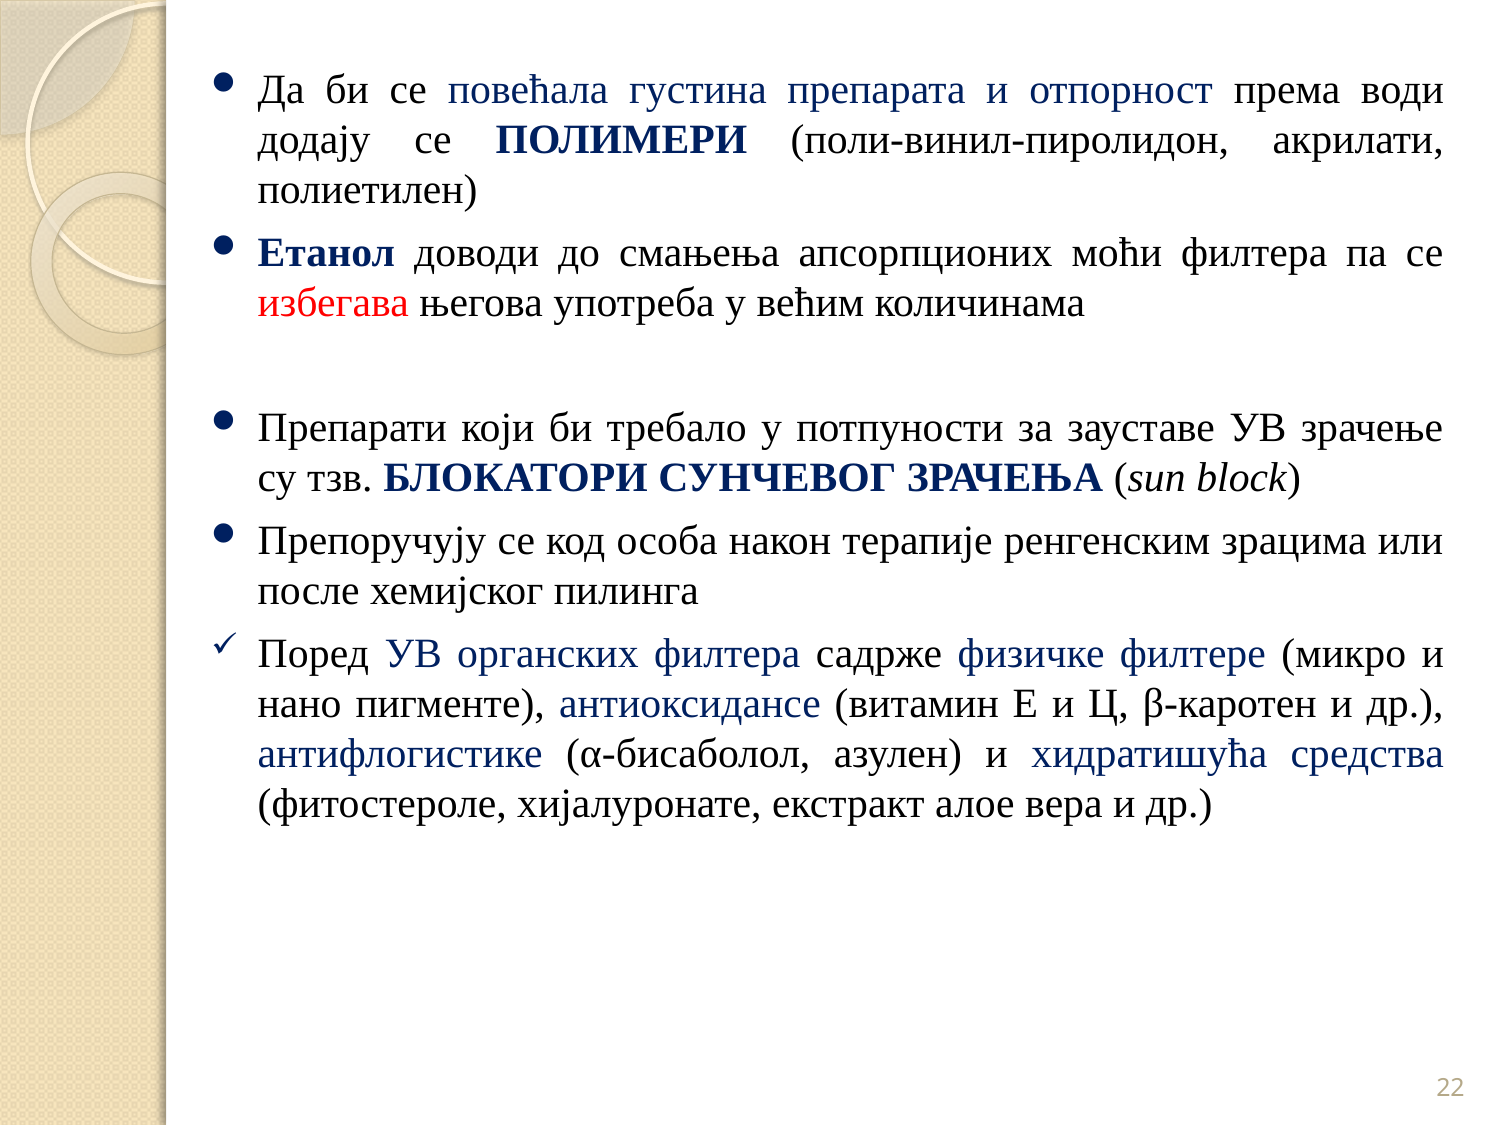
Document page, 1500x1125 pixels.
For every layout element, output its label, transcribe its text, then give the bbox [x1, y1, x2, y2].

list Да би се повећала густина препарата и отпорност према води додају се ПОЛИМЕРИ (поли-винил-пиролидон, акрилати, полиетилен) Етанол доводи до смањења апсорпционих моћи филтера па се избегава његова употреба у већим количинама Препарати који би требало у потпуности за зауставе УВ зрачење су тзв. БЛОКАТОРИ СУНЧЕВОГ ЗРАЧЕЊА (sun block) Препоручују се код особа након терапије ренгенским зрацима или после хемијског пилинга Поред УВ органских филтера садрже физичке филтере (микро и нано пигменте), антиоксидансе (витамин Е и Ц, β-каротен и др.), антифлогистике (α-бисаболол, азулен) и хидратишућа средства (фитостероле, хијалуронате, екстракт алое вера и др.) [183, 54, 1459, 1083]
slide_number 22 [1413, 1034, 1488, 1113]
